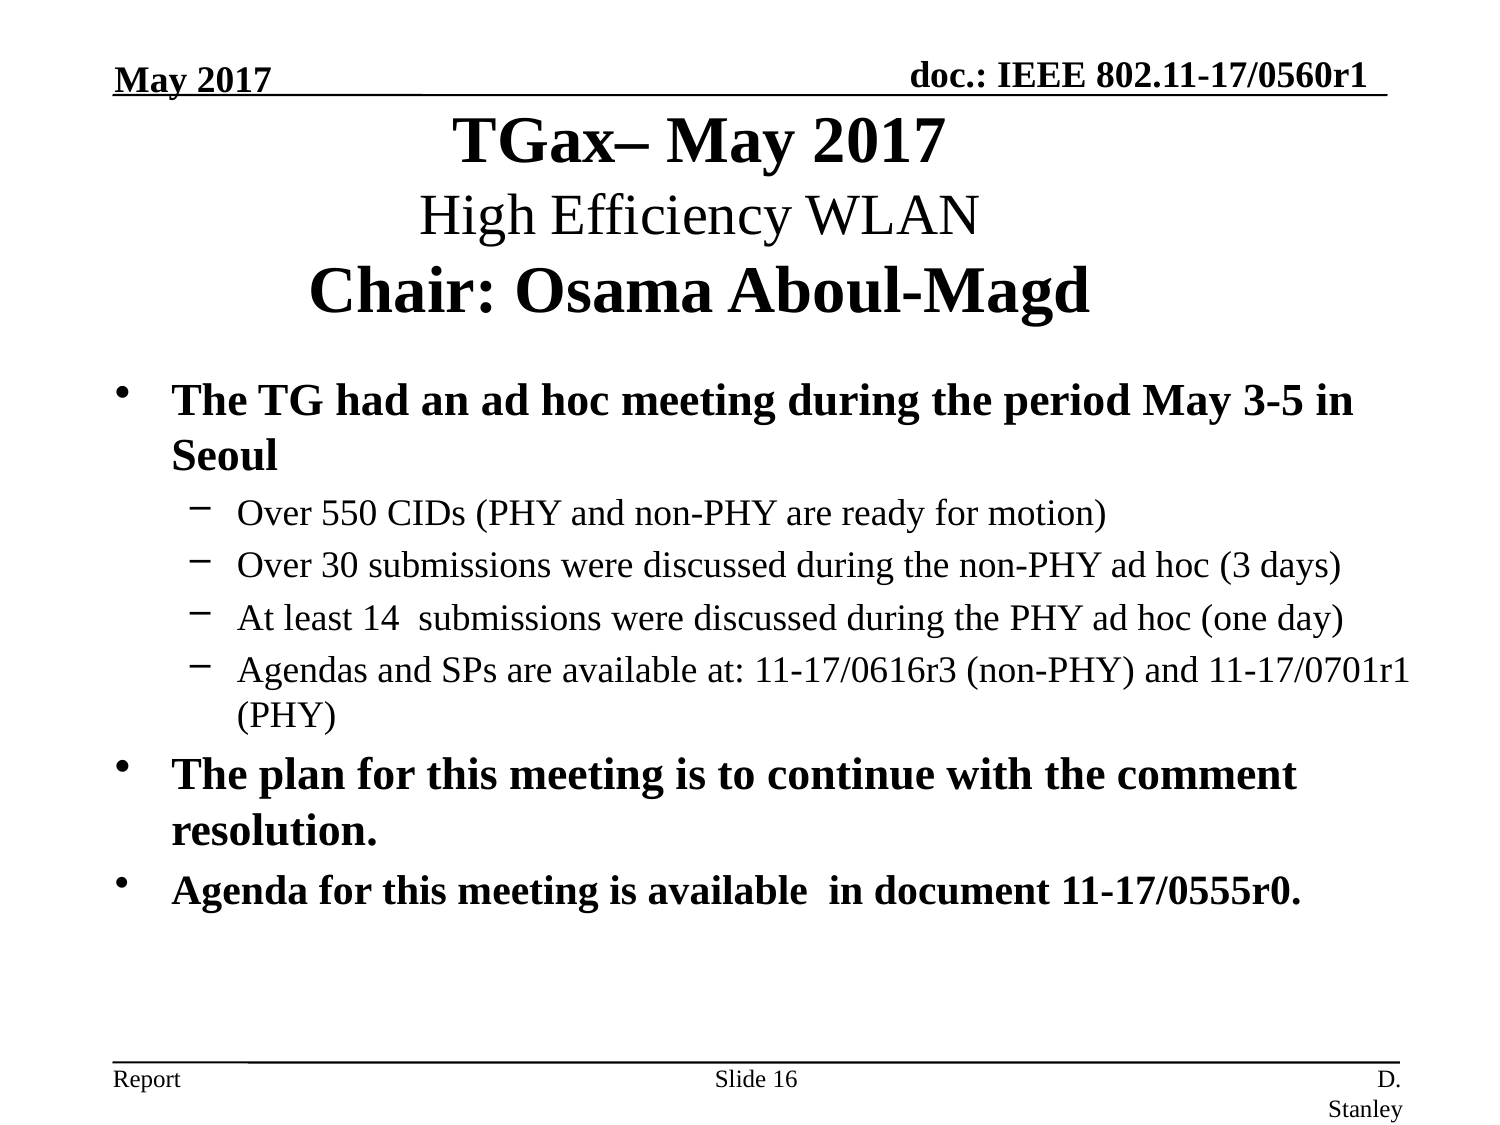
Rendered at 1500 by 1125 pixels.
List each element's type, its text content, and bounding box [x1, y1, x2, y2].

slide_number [114, 54, 274, 101]
slide_number Slide 16 [712, 1062, 800, 1093]
list The TG had an ad hoc meeting during the period May 3-5 in Seoul Over 550 CIDs (PHY and non-PHY are ready for motion) Over 30 submissions were discussed during the non-PHY ad hoc (3 days) At least 14 submissions were discussed during the PHY ad hoc (one day) Agendas and SPs are available at: 11-17/0616r3 (non-PHY) and 11-17/0701r1 (PHY) The plan for this meeting is to continue with the comment resolution. Agenda for this meeting is available in document 11-17/0555r0. [99, 362, 1463, 1050]
title TGax– May 2017 High Efficiency WLAN Chair: Osama Aboul-Magd [62, 125, 1338, 388]
footer D. Stanley, HP Enterprise [1325, 1062, 1402, 1093]
